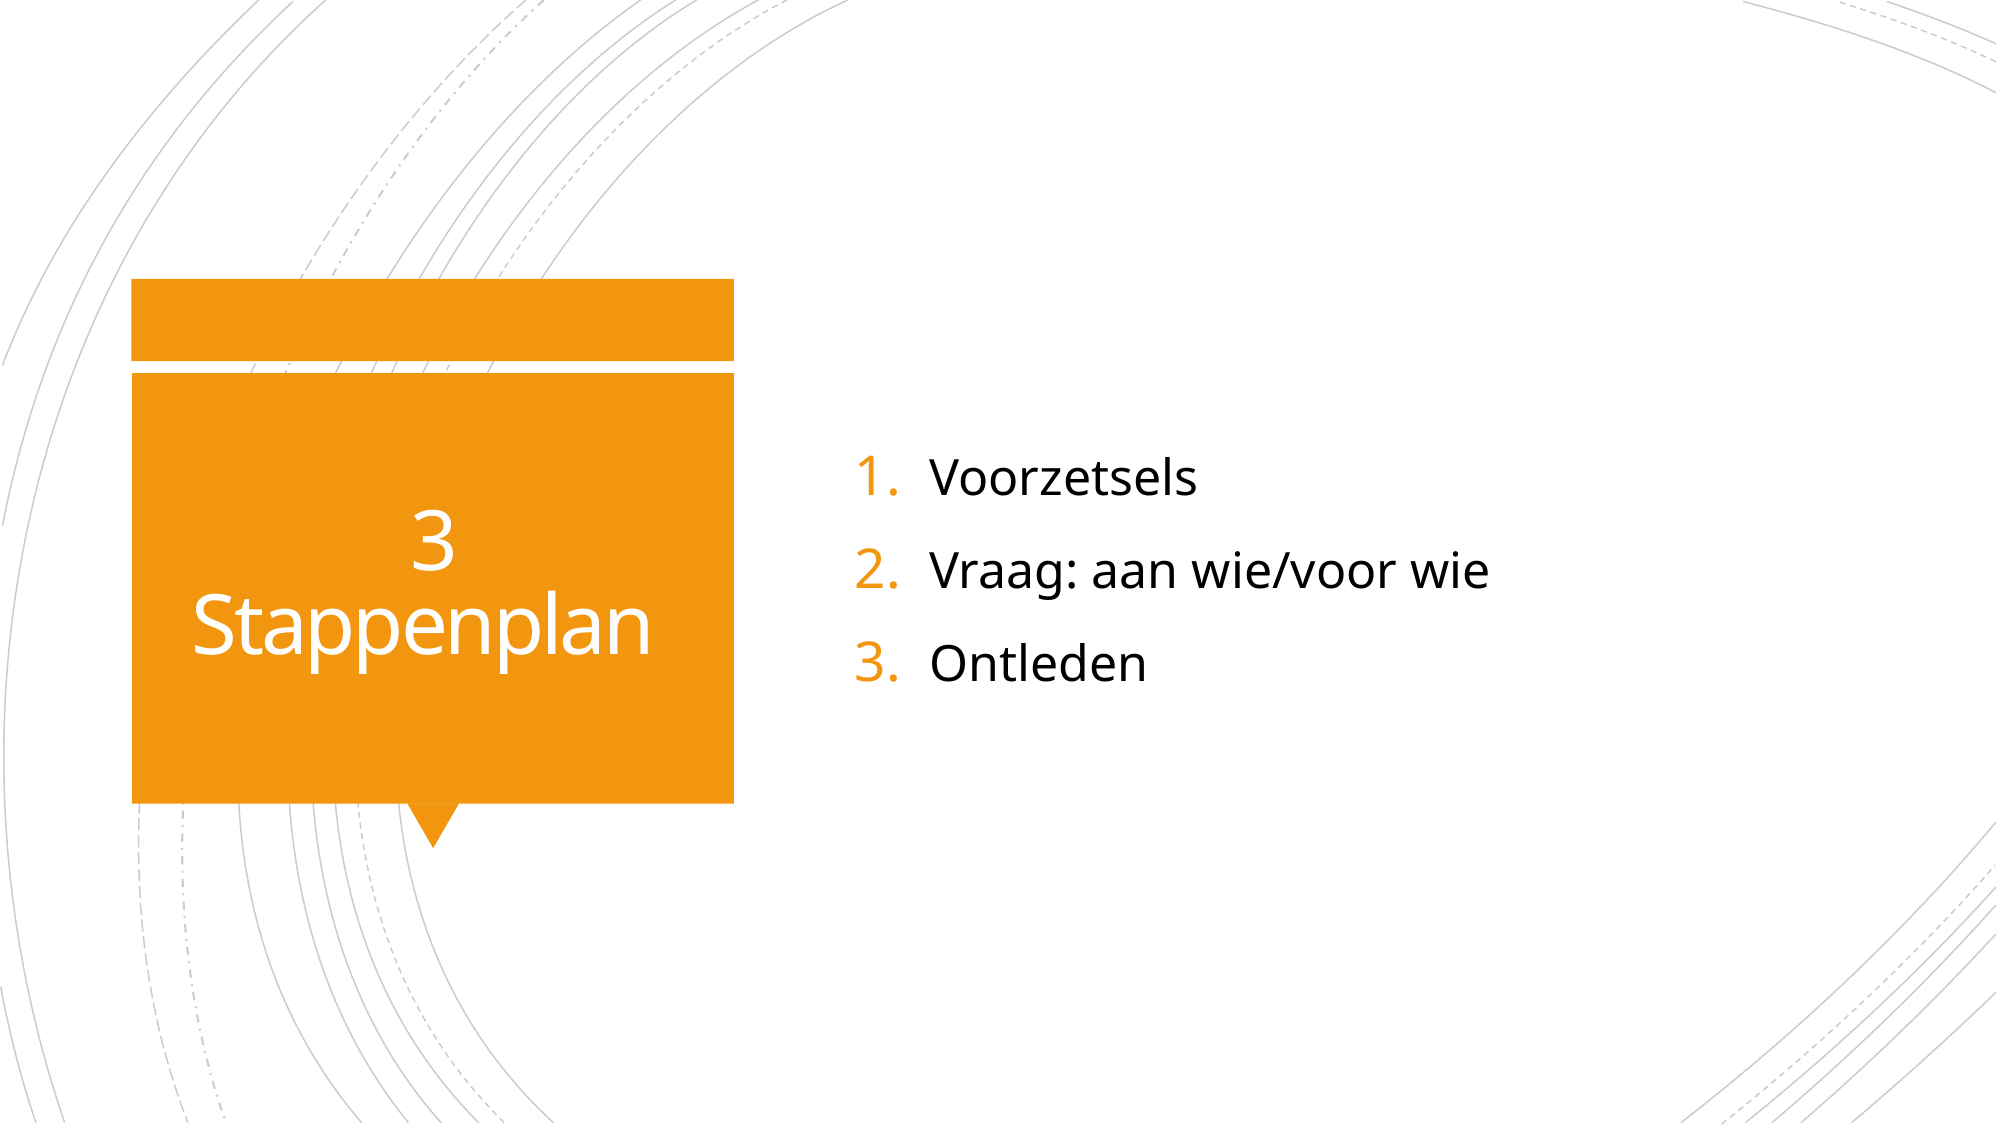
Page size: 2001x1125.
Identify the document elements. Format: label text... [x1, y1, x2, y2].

title 3 Stappenplan [145, 385, 720, 789]
list Voorzetsels Vraag: aan wie/voor wie Ontleden [839, 131, 1871, 993]
